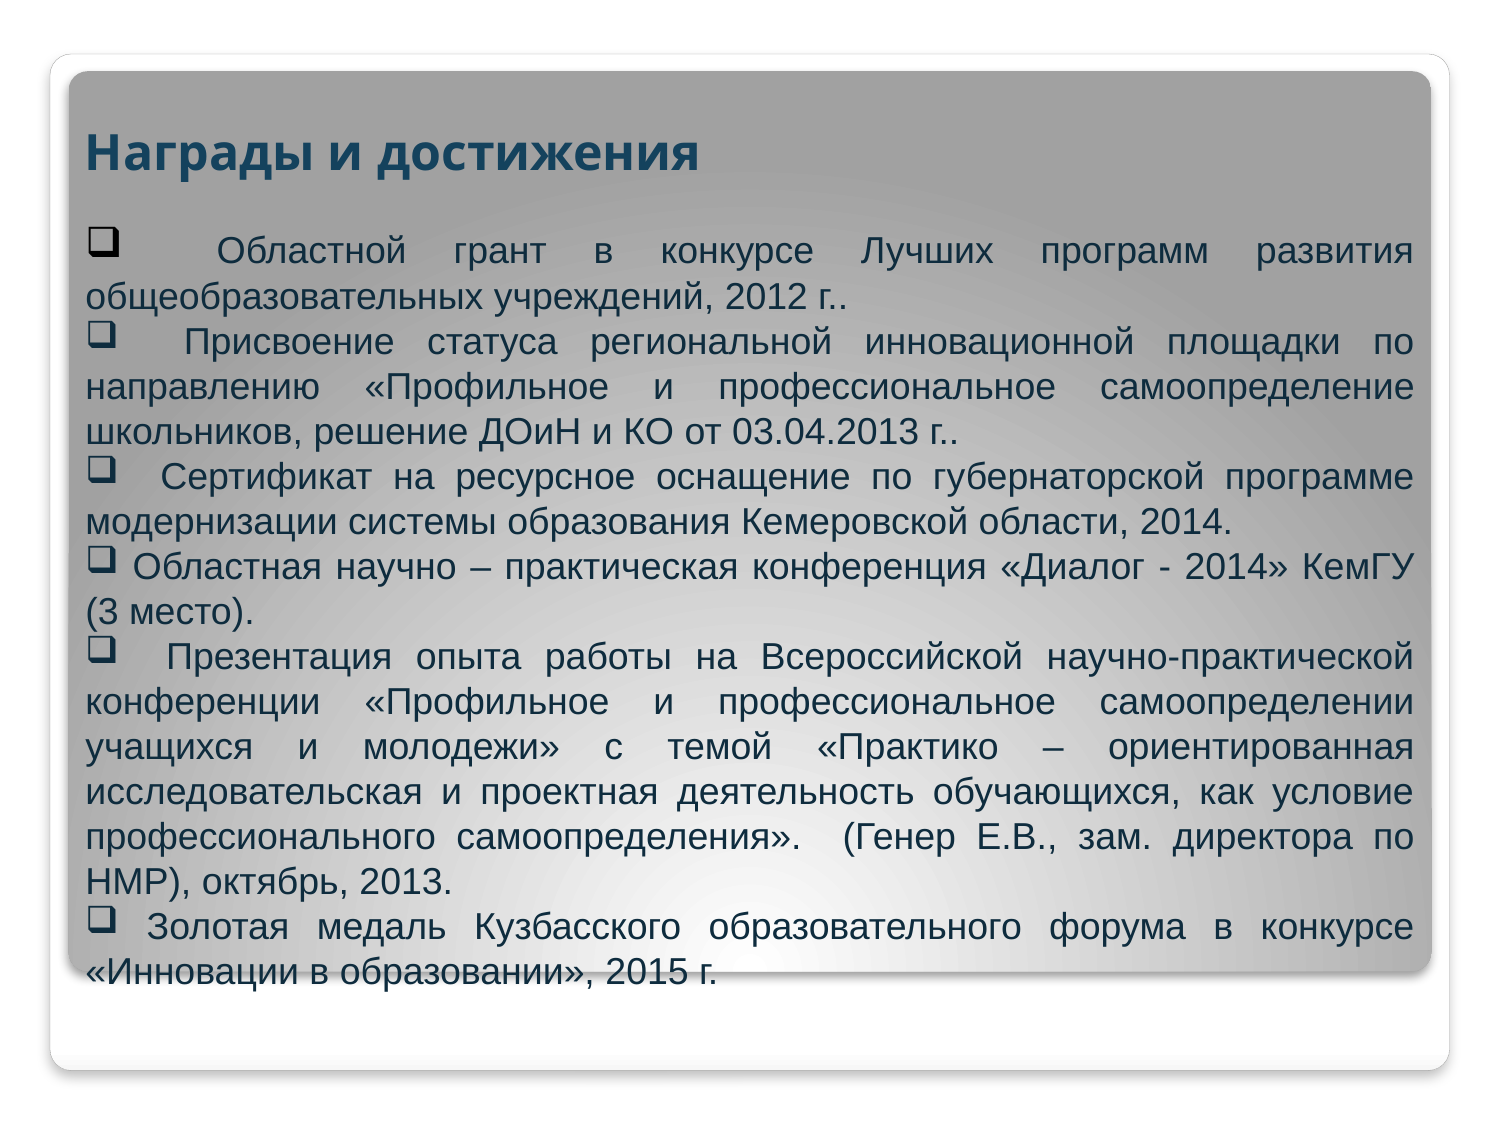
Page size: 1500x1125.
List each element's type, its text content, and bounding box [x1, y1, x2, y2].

title Награды и достижения [70, 0, 1421, 188]
text_box Областной грант в конкурсе Лучших программ развития общеобразовательных учреждений, 2012 г.. Присвоение статуса региональной инновационной площадки по направлению «Профильное и профессиональное самоопределение школьников, решение ДОиН и КО от 03.04.2013 г.. Сертификат на ресурсное оснащение по губернаторской программе модернизации системы образования Кемеровской области, 2014. Областная научно – практическая конференция «Диалог - 2014» КемГУ (3 место). Презентация опыта работы на Всероссийской научно-практической конференции «Профильное и профессиональное самоопределении учащихся и молодежи» с темой «Практико – ориентированная исследовательская и проектная деятельность обучающихся, как условие профессионального самоопределения». (Генер Е.В., зам. директора по НМР), октябрь, 2013. Золотая медаль Кузбасского образовательного форума в конкурсе «Инновации в образовании», 2015 г. [70, 214, 1430, 1000]
